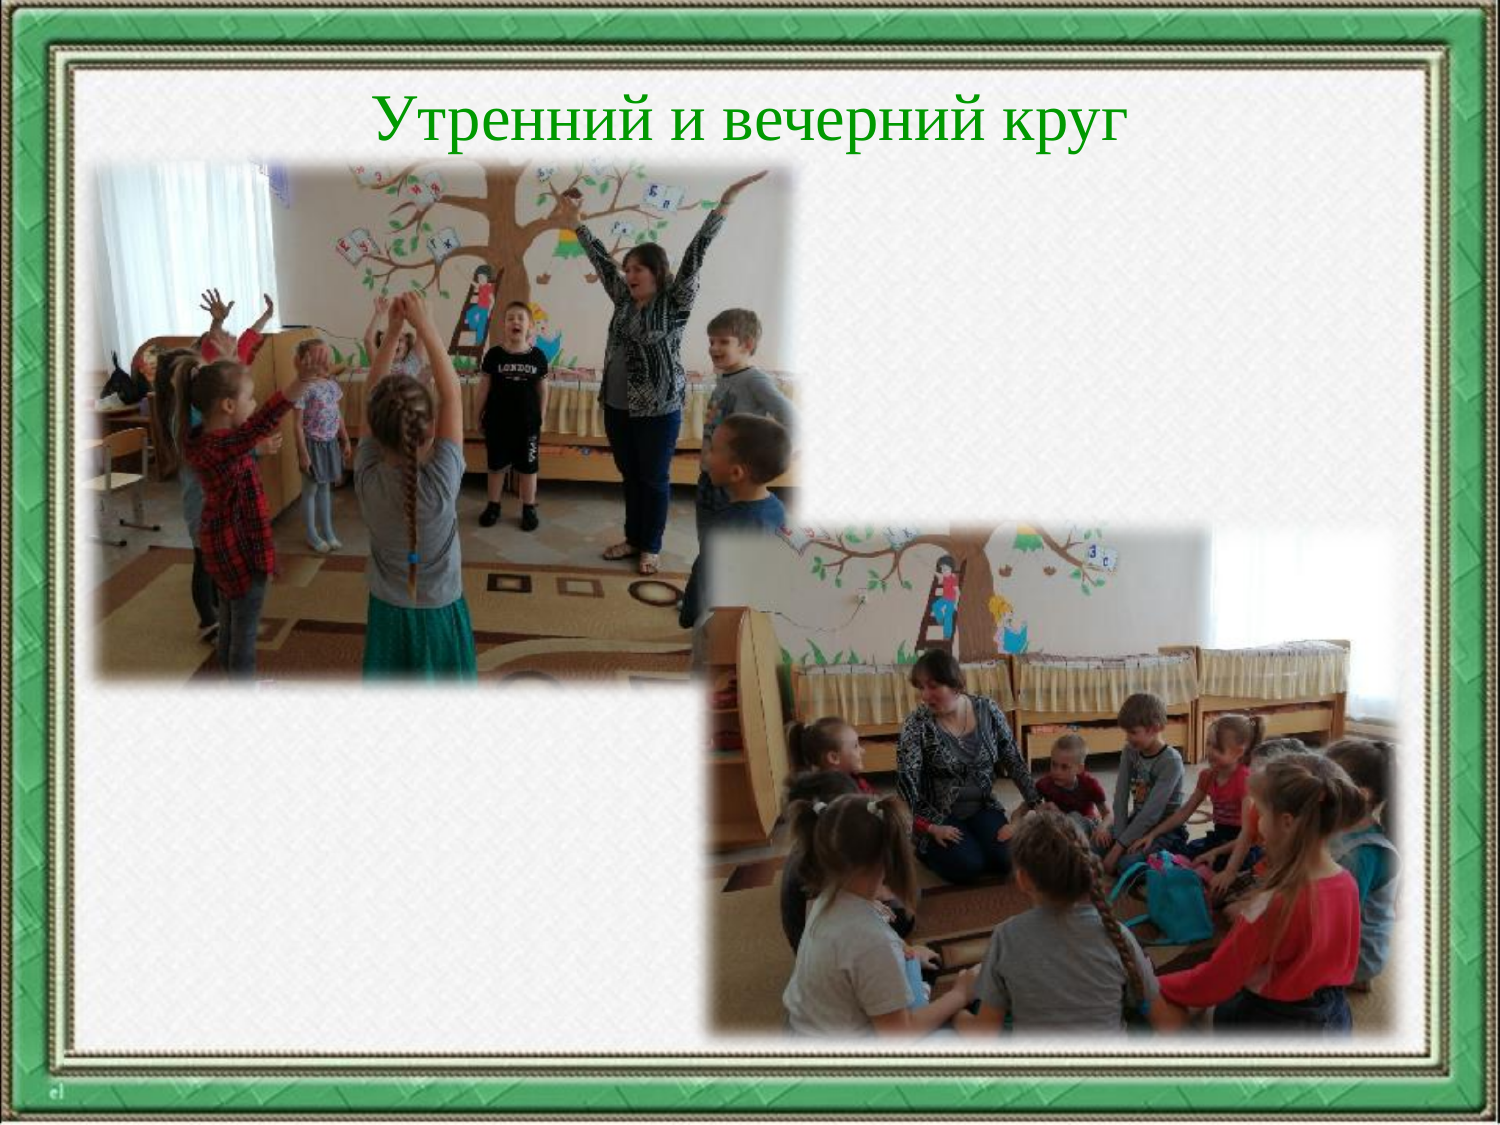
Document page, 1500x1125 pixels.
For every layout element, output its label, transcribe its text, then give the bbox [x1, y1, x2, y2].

picture [0, 0, 1500, 1125]
text_box Утренний и вечерний круг [165, 66, 1335, 220]
